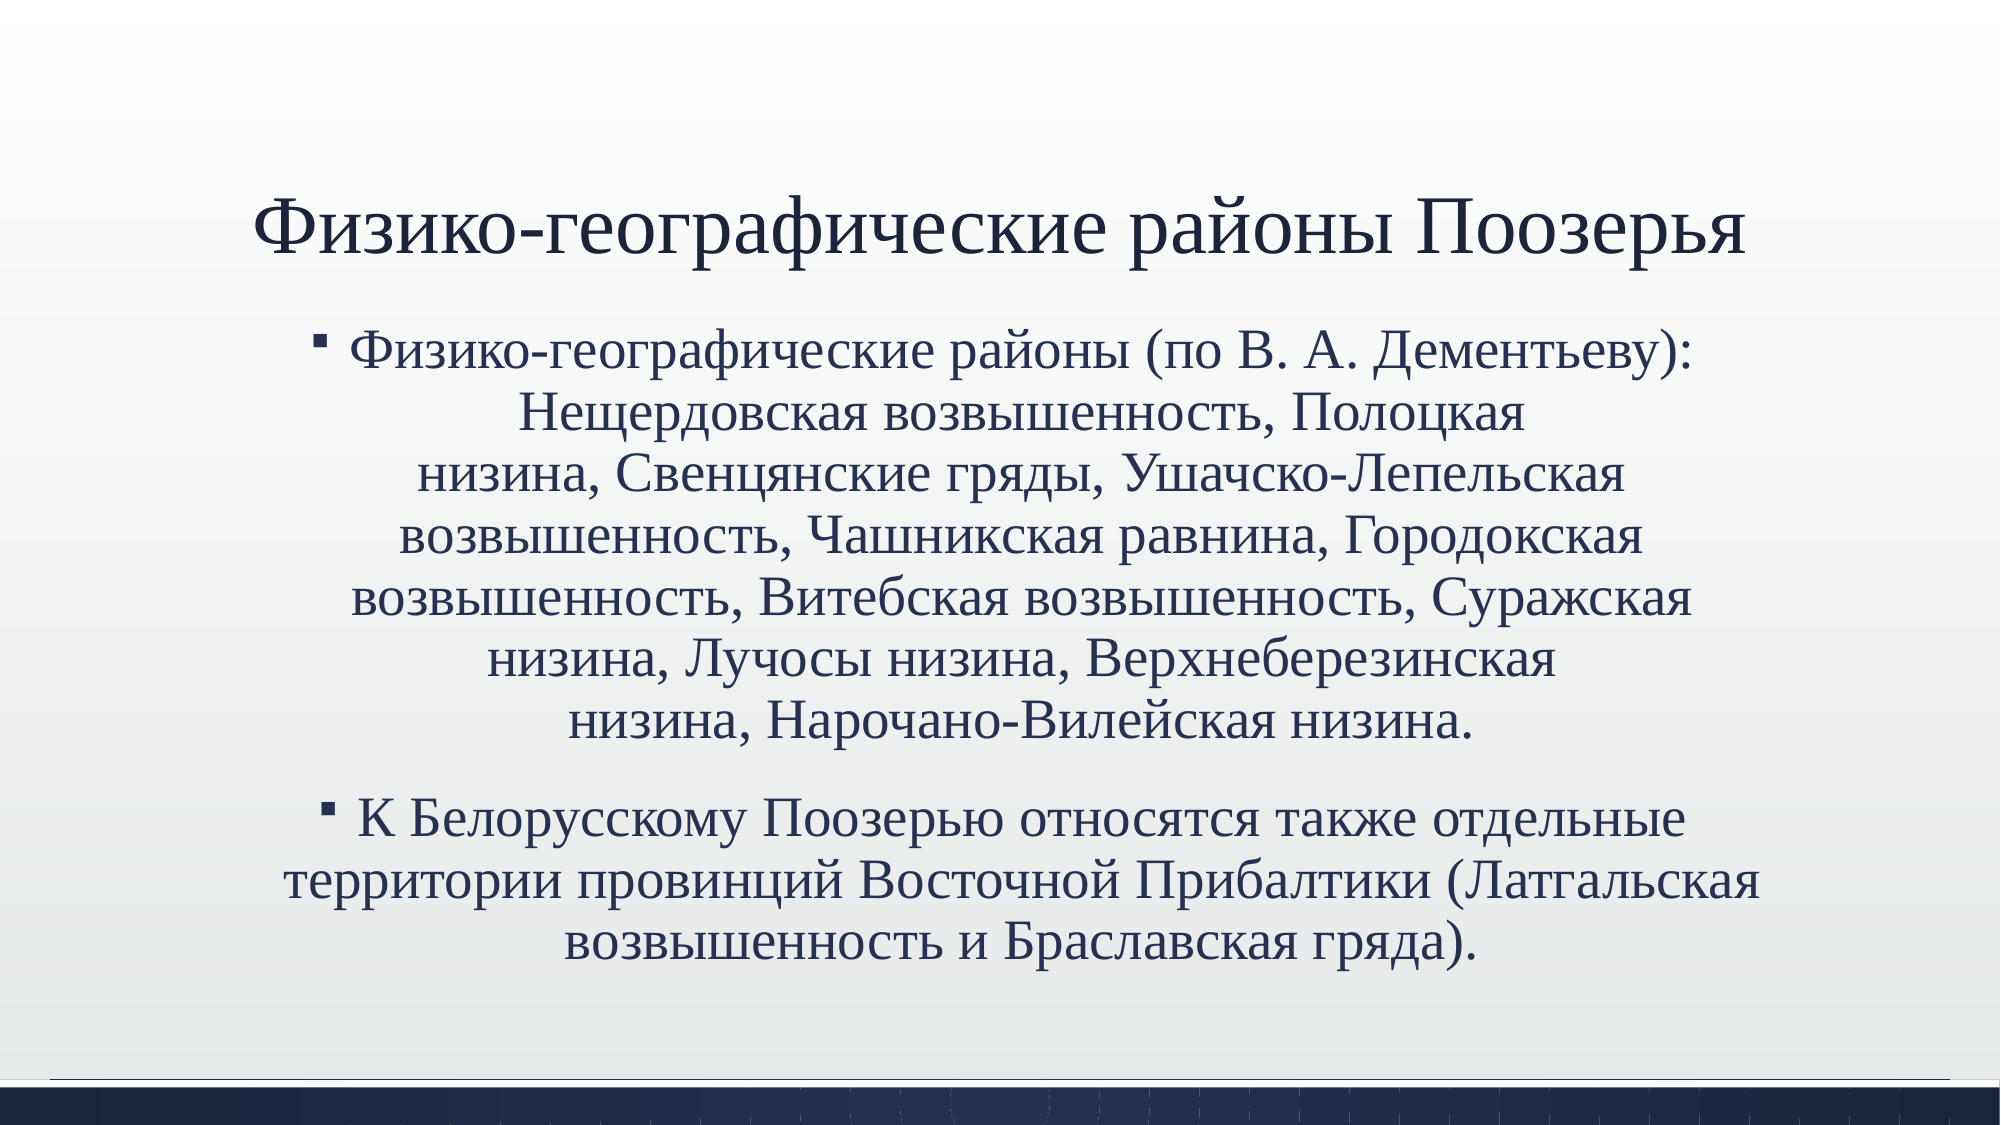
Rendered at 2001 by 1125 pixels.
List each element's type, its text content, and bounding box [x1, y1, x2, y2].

list Физико-географические районы (по В. А. Дементьеву): Нещердовская возвышенность, Полоцкая низина, Свенцянские гряды, Ушачско-Лепельская возвышенность, Чашникская равнина, Городокская возвышенность, Витебская возвышенность, Суражская низина, Лучосы низина, Верхнеберезинская низина, Нарочано-Вилейская низина. К Белорусскому Поозерью относятся также отдельные территории провинций Восточной Прибалтики (Латгальская возвышенность и Браславская гряда). [219, 311, 1780, 990]
title Физико-географические районы Поозерья [219, 76, 1780, 279]
